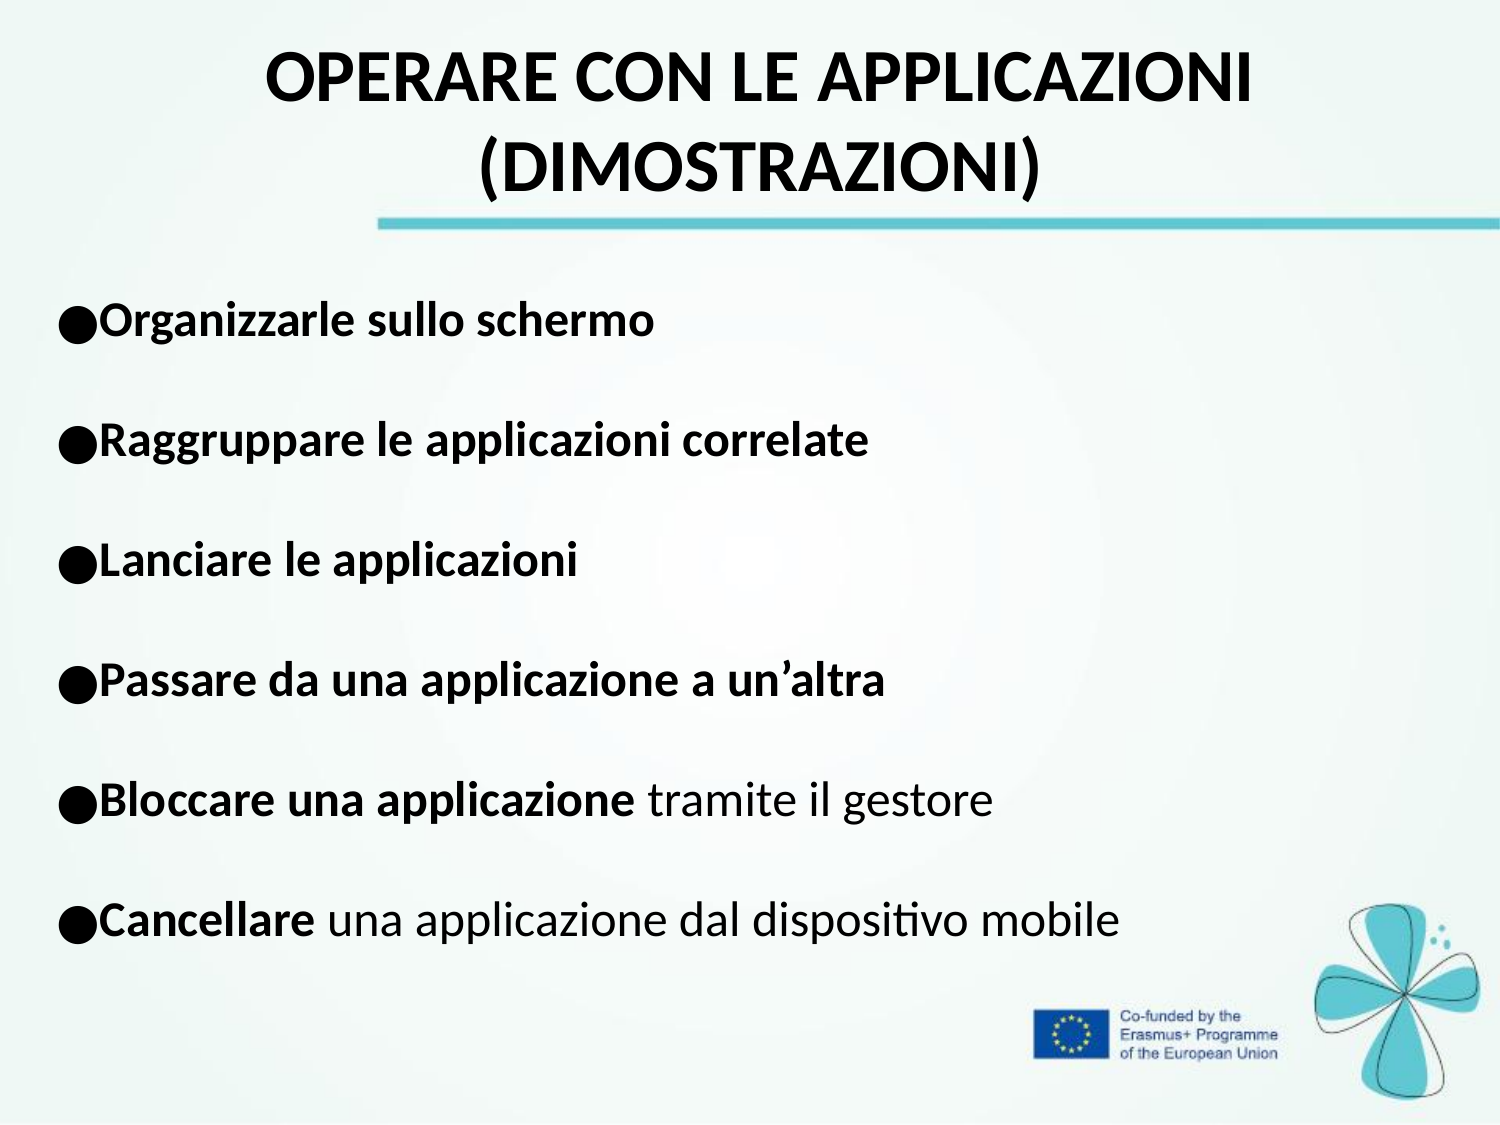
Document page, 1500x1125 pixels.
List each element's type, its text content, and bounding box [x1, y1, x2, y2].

text_box Organizzarle sullo schermo Raggruppare le applicazioni correlate Lanciare le applicazioni Passare da una applicazione a un’altra Bloccare una applicazione tramite il gestore Cancellare una applicazione dal dispositivo mobile [41, 278, 1481, 1044]
text_box OPERARE CON LE APPLICAZIONI (DIMOSTRAZIONI) [141, 19, 1380, 124]
picture [0, 0, 1500, 1125]
